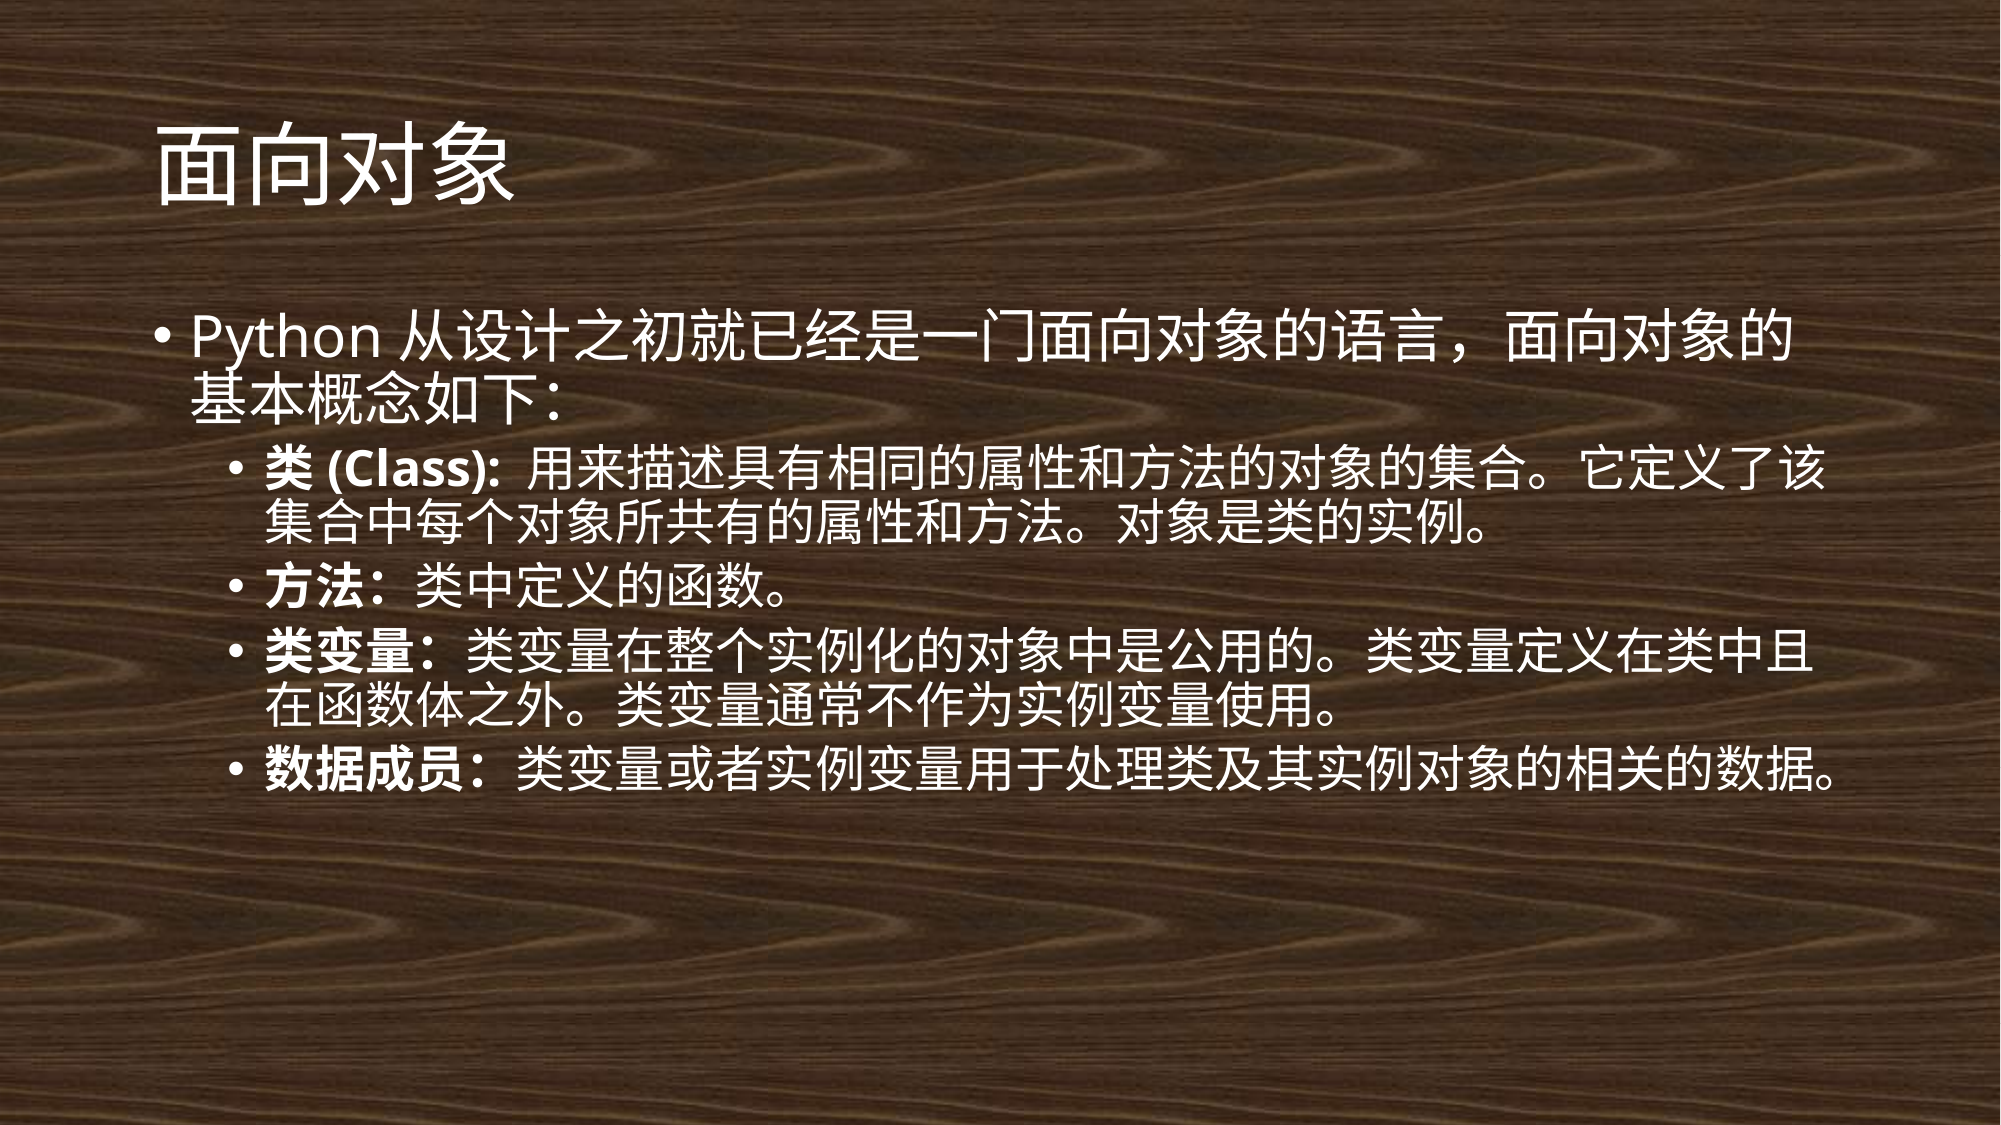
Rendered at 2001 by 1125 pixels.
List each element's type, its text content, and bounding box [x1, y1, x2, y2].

title 面向对象 [137, 59, 1863, 278]
picture [0, 0, 2001, 1125]
list Python从设计之初就已经是一门面向对象的语言，面向对象的基本概念如下： 类(Class): 用来描述具有相同的属性和方法的对象的集合。它定义了该集合中每个对象所共有的属性和方法。对象是类的实例。 方法：类中定义的函数。 类变量：类变量在整个实例化的对象中是公用的。类变量定义在类中且在函数体之外。类变量通常不作为实例变量使用。 数据成员：类变量或者实例变量用于处理类及其实例对象的相关的数据。 [137, 299, 1863, 1014]
